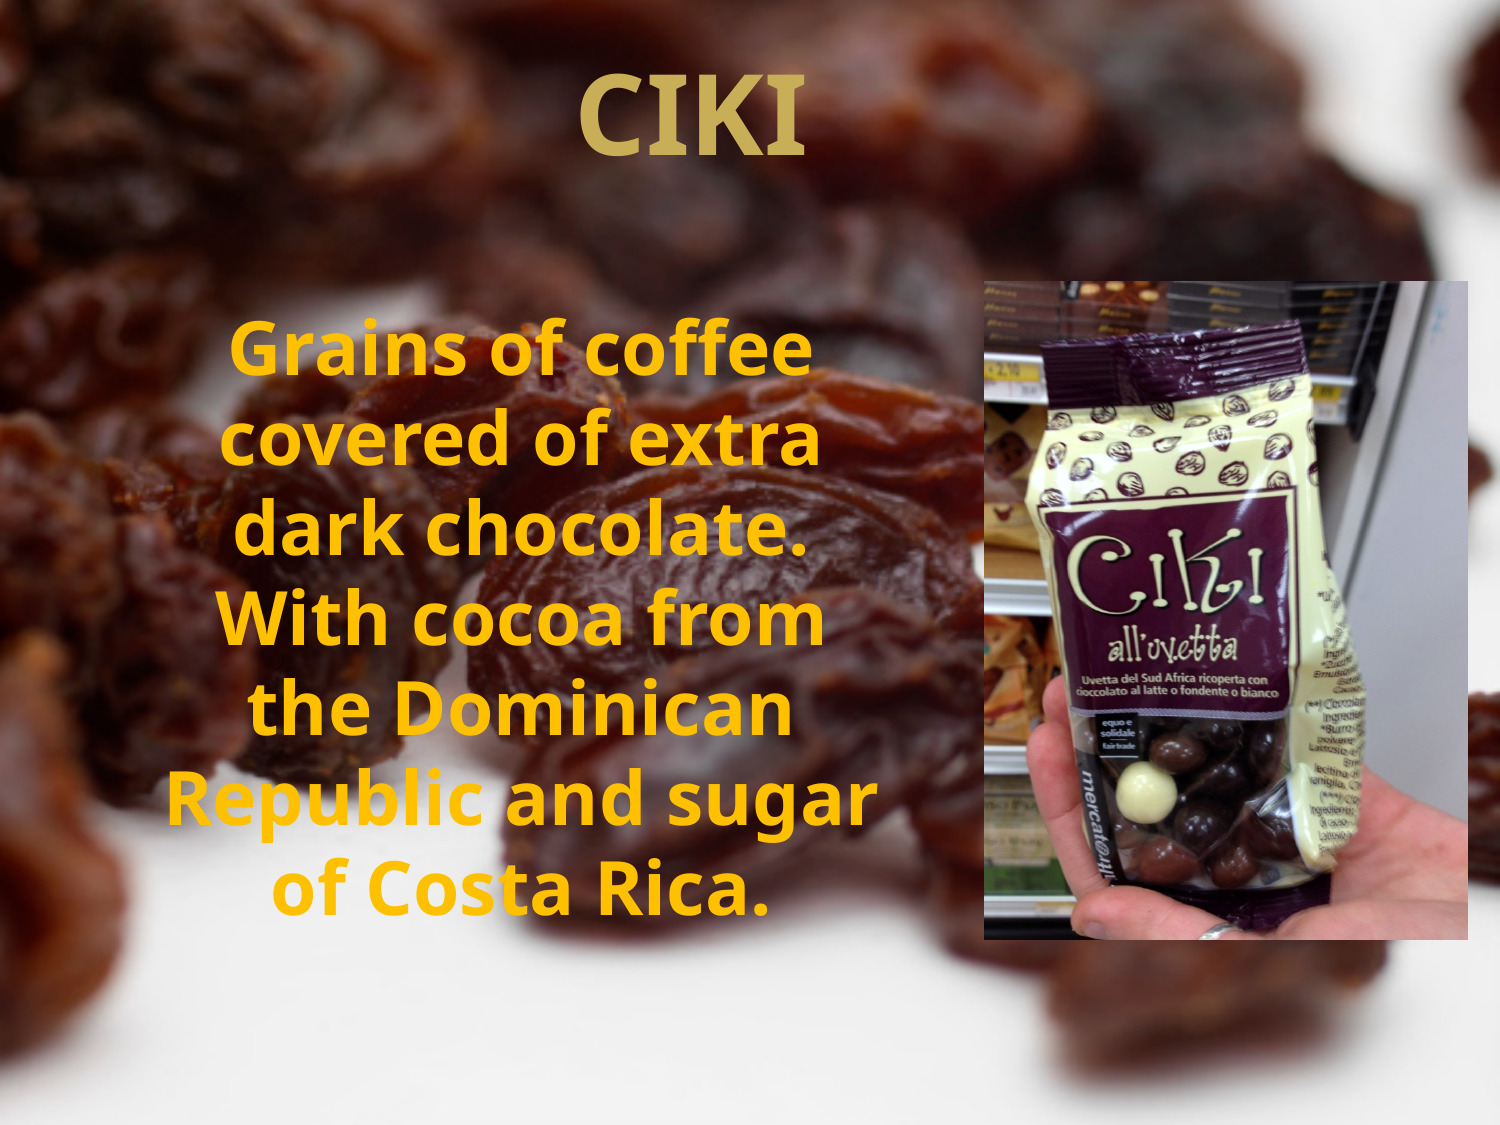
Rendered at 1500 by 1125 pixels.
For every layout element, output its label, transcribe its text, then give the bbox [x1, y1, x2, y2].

picture [0, 0, 1500, 1125]
text_box Ciki [421, 35, 961, 186]
text_box Grains of coffee covered of extra dark chocolate. With cocoa from the Dominican Republic and sugar of Costa Rica. [140, 292, 903, 938]
